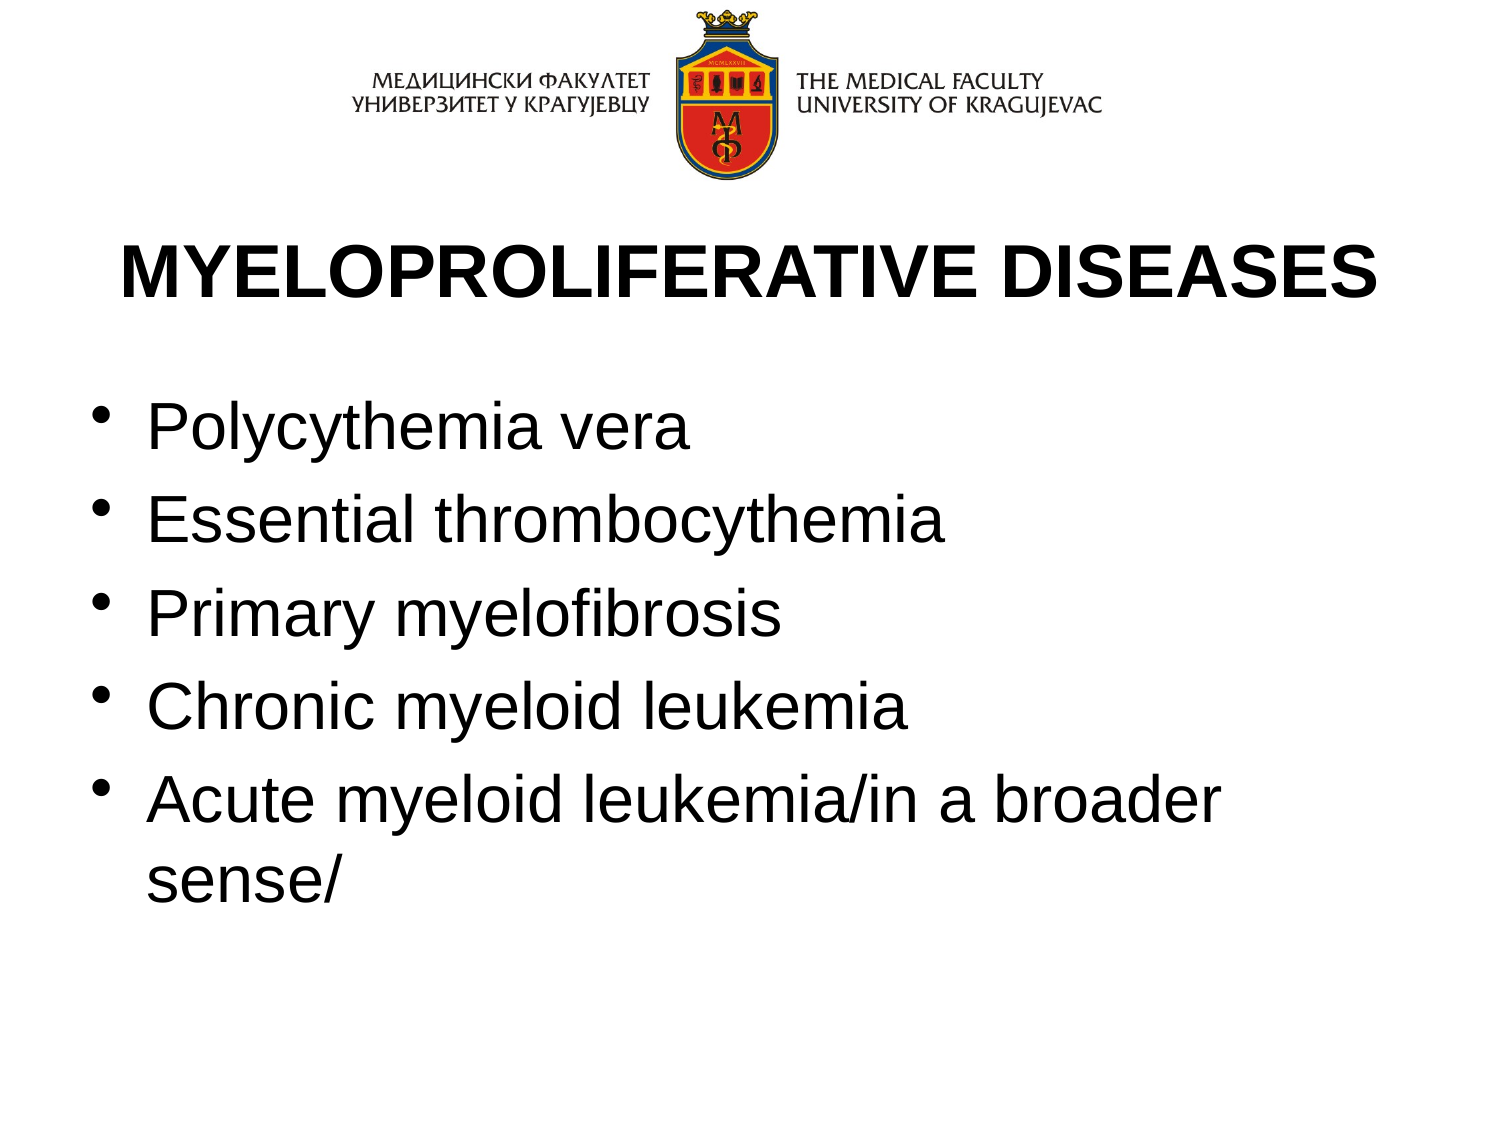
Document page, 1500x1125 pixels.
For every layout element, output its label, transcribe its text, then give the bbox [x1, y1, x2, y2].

title MYELOPROLIFERATIVE DISEASES [74, 173, 1426, 362]
list Polycythemia vera Essential thrombocythemia Primary myelofibrosis Chronic myeloid leukemia Acute myeloid leukemia/in a broader sense/ [74, 374, 1426, 1118]
picture [328, 0, 1125, 173]
